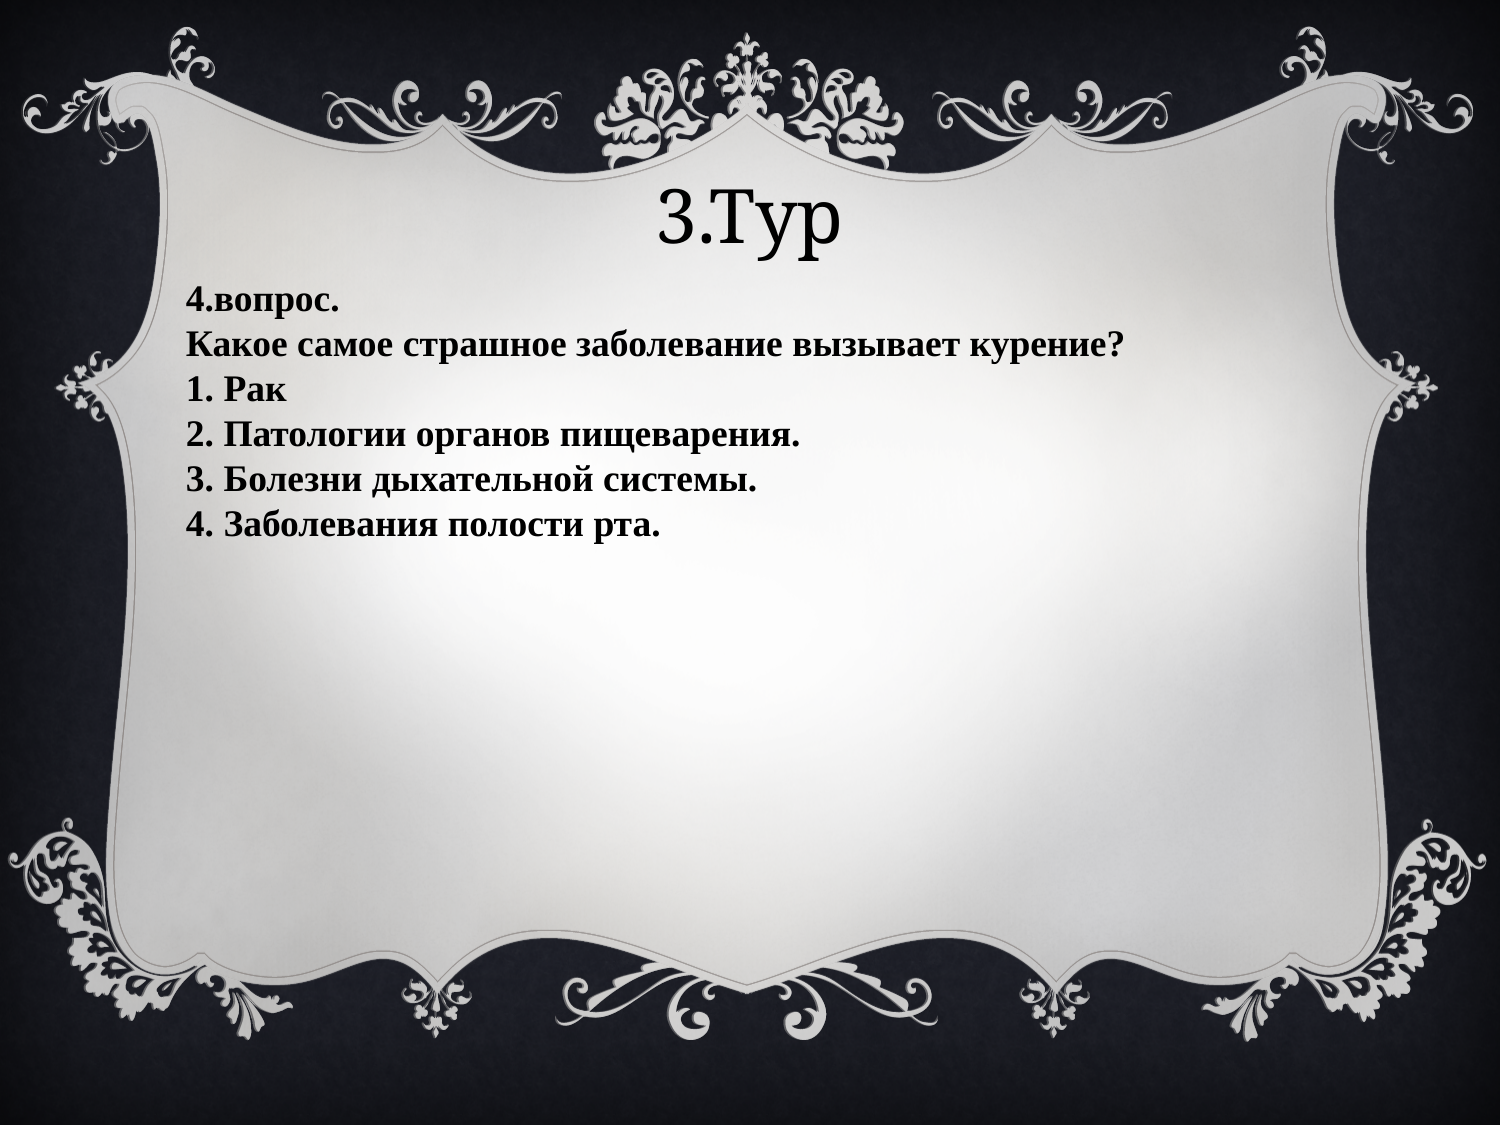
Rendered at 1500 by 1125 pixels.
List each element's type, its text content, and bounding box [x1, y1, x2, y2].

text_box 3.Тур [640, 160, 859, 266]
text_box 4.вопрос. Какое самое страшное заболевание вызывает курение? 1. Рак 2. Патологии органов пищеварения. 3. Болезни дыхательной системы. 4. Заболевания полости рта. [171, 266, 1376, 552]
picture [0, 0, 1500, 1125]
